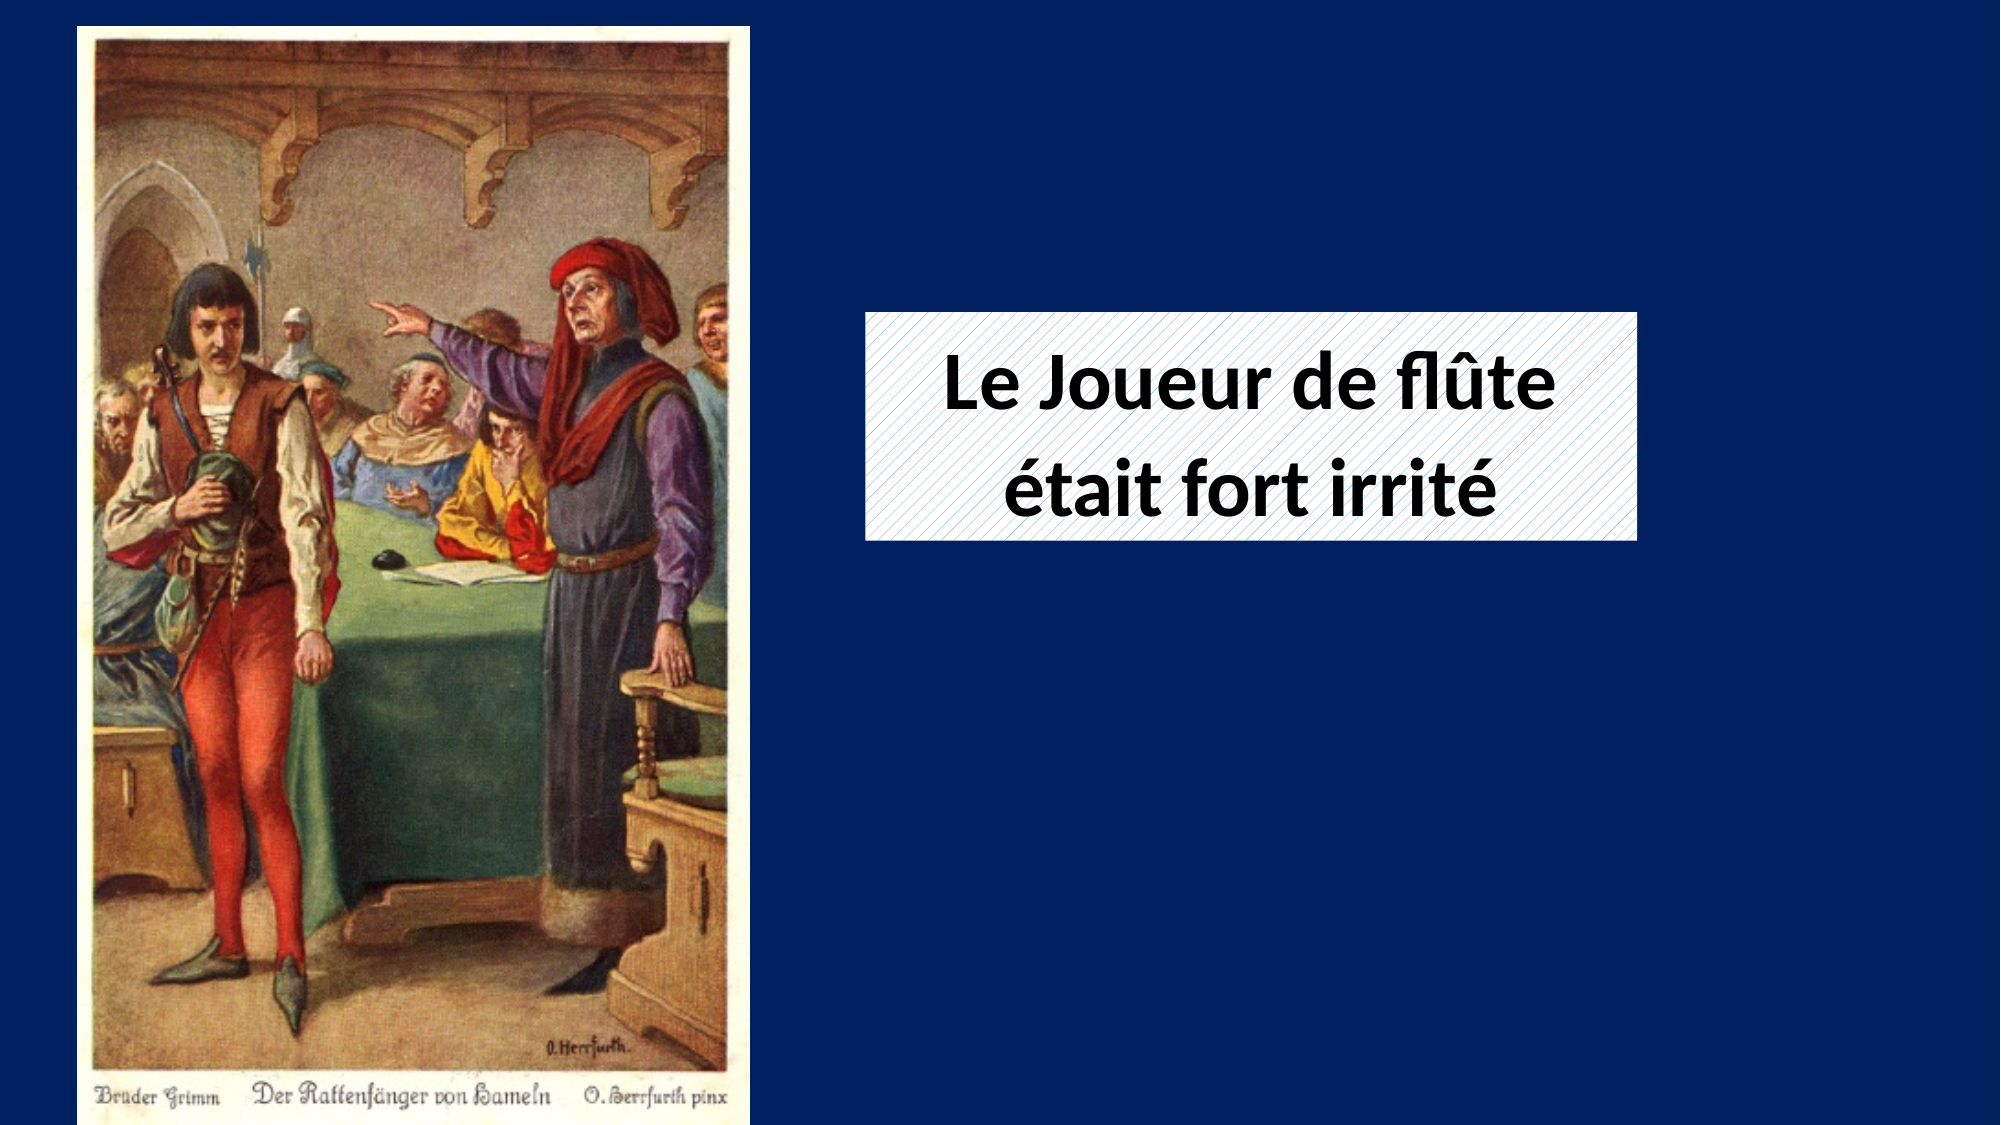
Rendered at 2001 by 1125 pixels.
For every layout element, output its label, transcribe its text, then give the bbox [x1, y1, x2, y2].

text_box Le Joueur de flûte était fort irrité [865, 312, 1638, 541]
picture [77, 26, 750, 1125]
